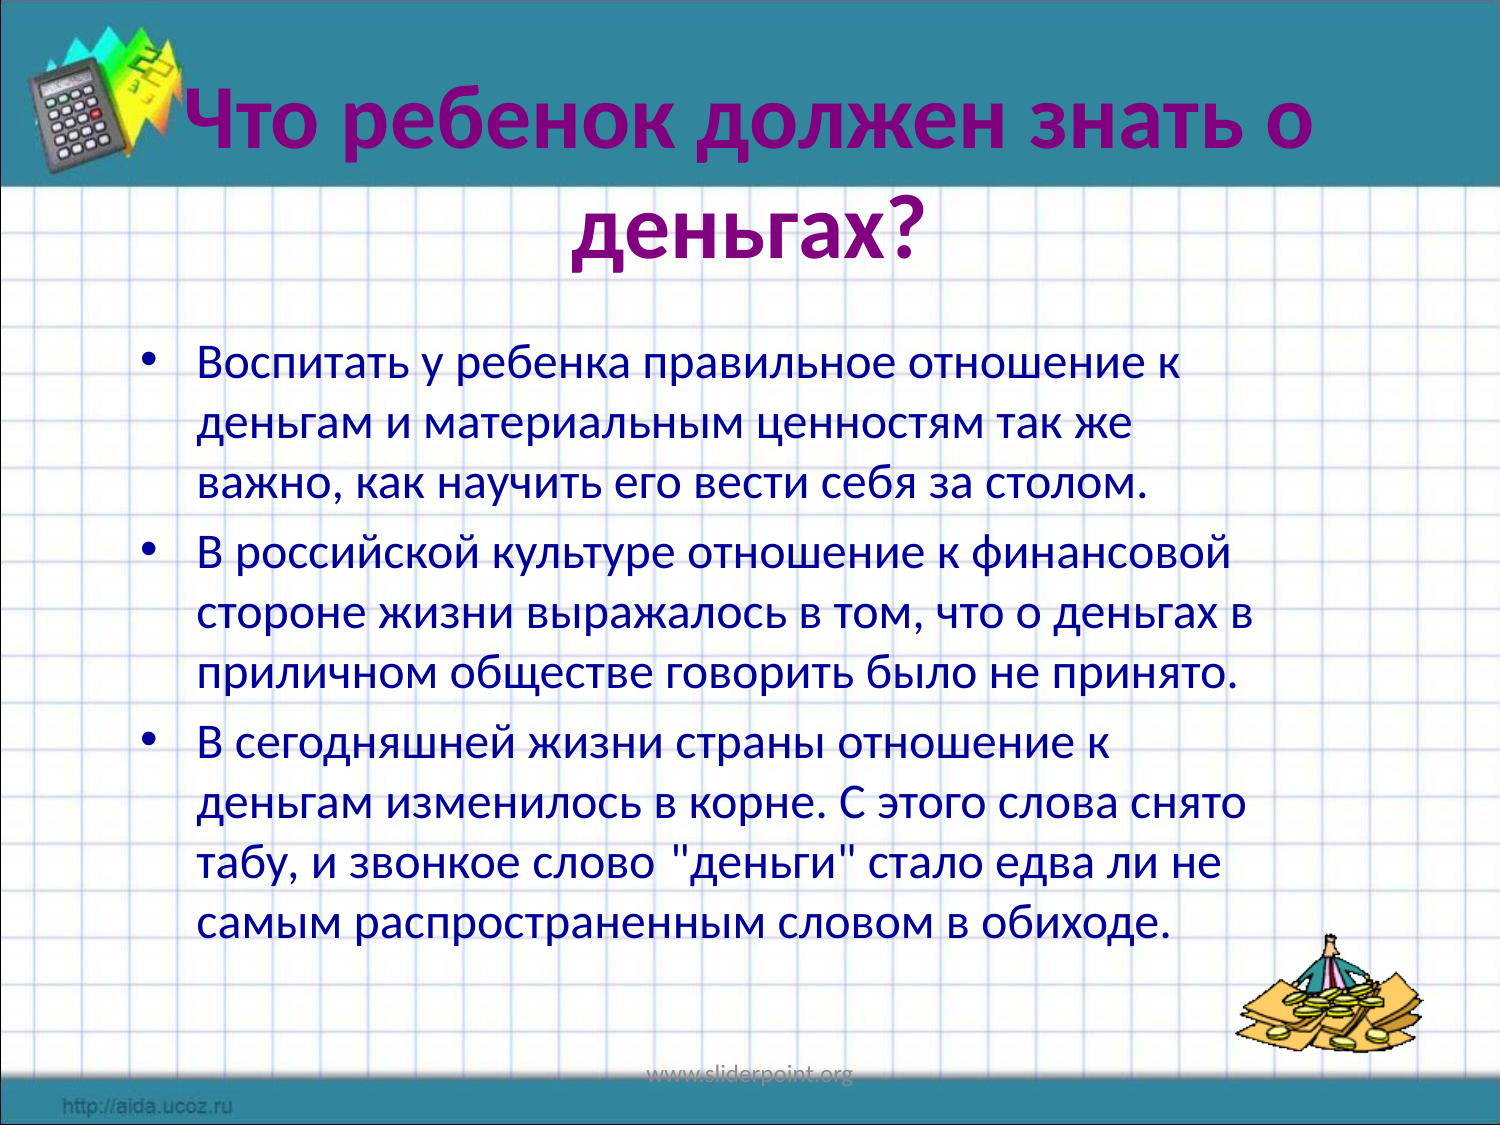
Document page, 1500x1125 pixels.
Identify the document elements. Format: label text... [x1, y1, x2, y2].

list Воспитать у ребенка правильное отношение к деньгам и материальным ценностям так же важно, как научить его вести себя за столом. В российской культуре отношение к финансовой стороне жизни выражалось в том, что о деньгах в приличном обществе говорить было не принято. В сегодняшней жизни страны отношение к деньгам изменилось в корне. С этого слова снято табу, и звонкое слово "деньги" стало едва ли не самым распространенным словом в обиходе. [124, 320, 1289, 996]
footer www.sliderpoint.org [512, 1042, 988, 1103]
title Что ребенок должен знать о деньгах? [74, 44, 1426, 290]
picture [0, 0, 1500, 1125]
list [1235, 902, 1424, 1055]
